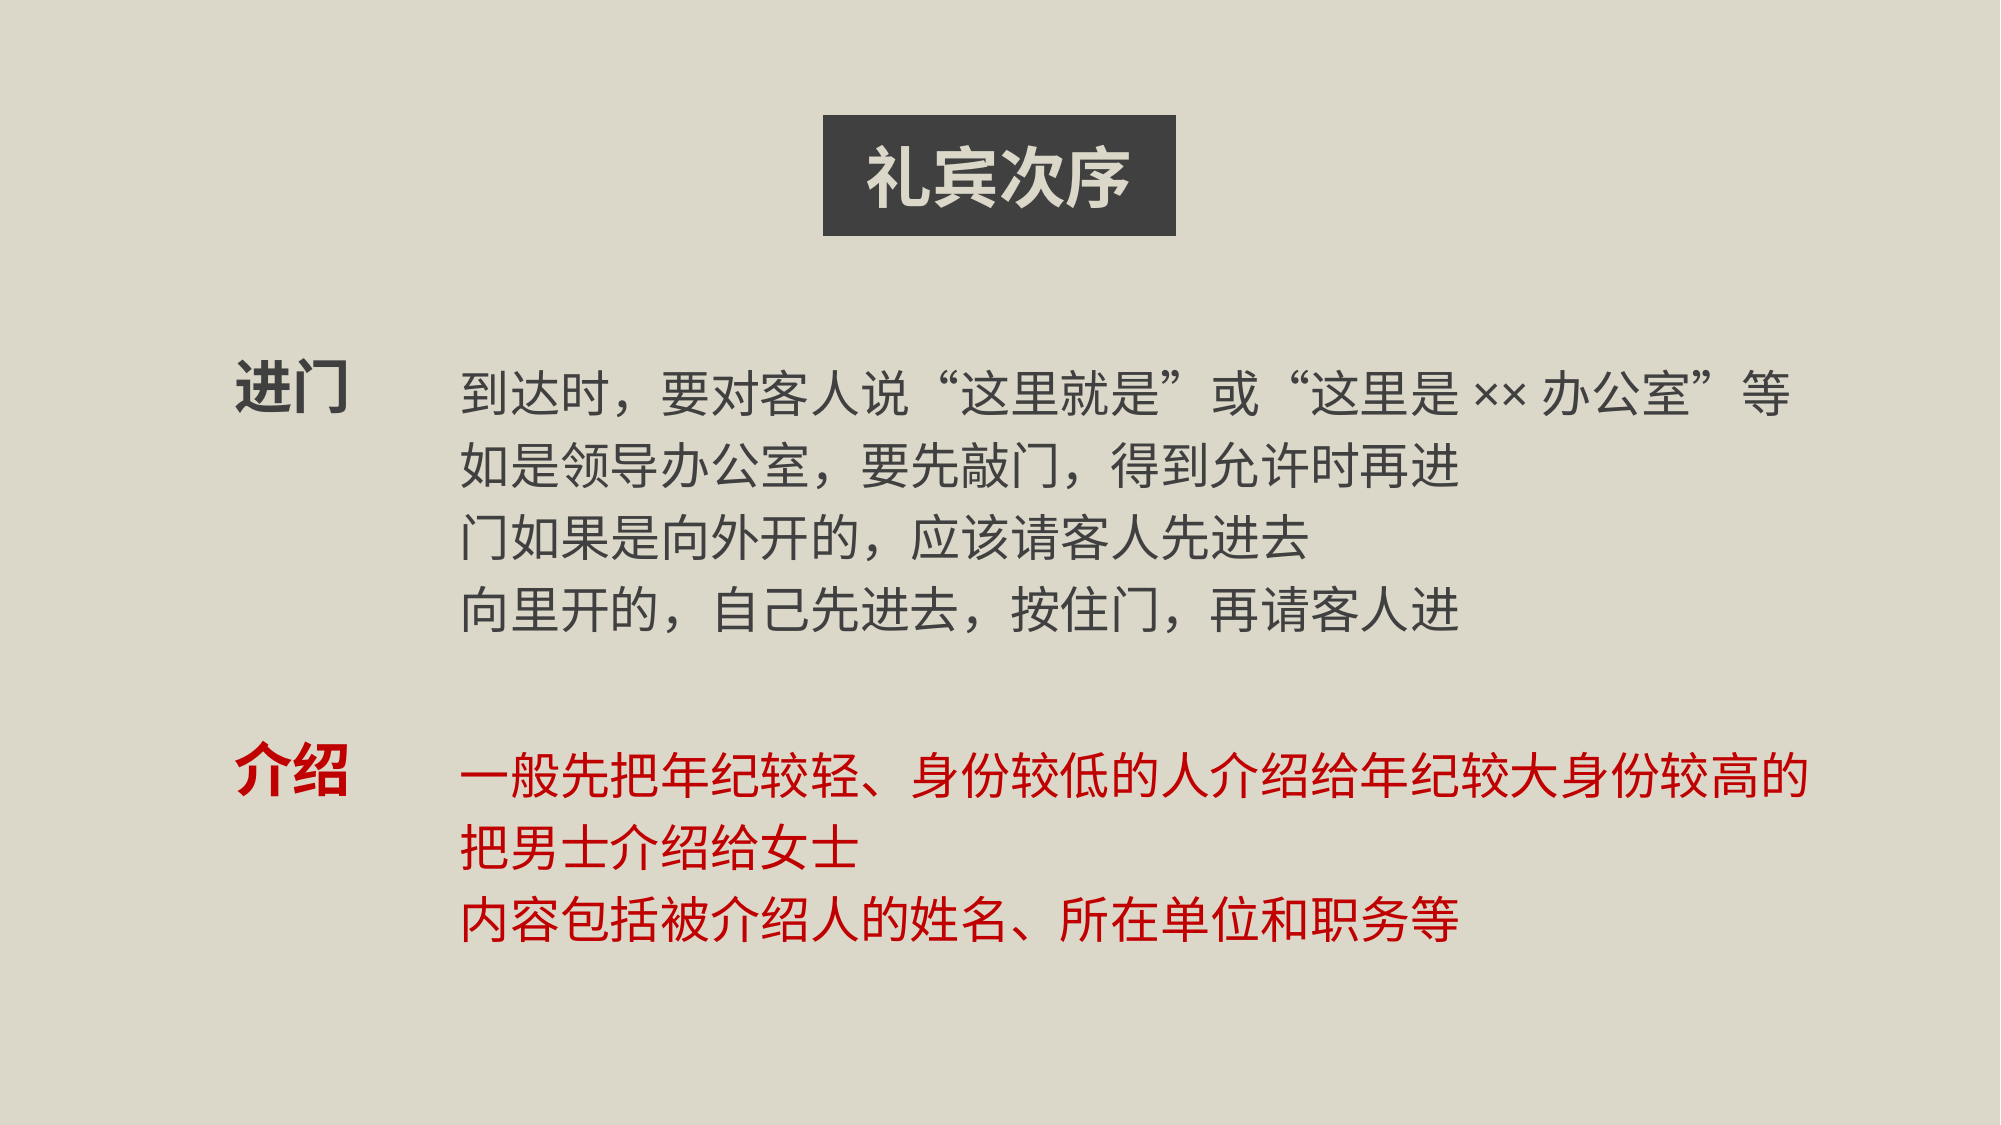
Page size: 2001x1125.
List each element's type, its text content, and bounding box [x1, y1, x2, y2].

text_box 介绍 [177, 725, 366, 811]
text_box 一般先把年纪较轻、身份较低的人介绍给年纪较大身份较高的 把男士介绍给女士 内容包括被介绍人的姓名、所在单位和职务等 [445, 725, 1916, 957]
text_box 到达时，要对客人说“这里就是”或“这里是××办公室”等 如是领导办公室，要先敲门，得到允许时再进 门如果是向外开的，应该请客人先进去 向里开的，自己先进去，按住门，再请客人进 [445, 342, 1916, 646]
text_box 礼宾次序 [823, 115, 1176, 236]
text_box 进门 [177, 342, 366, 428]
